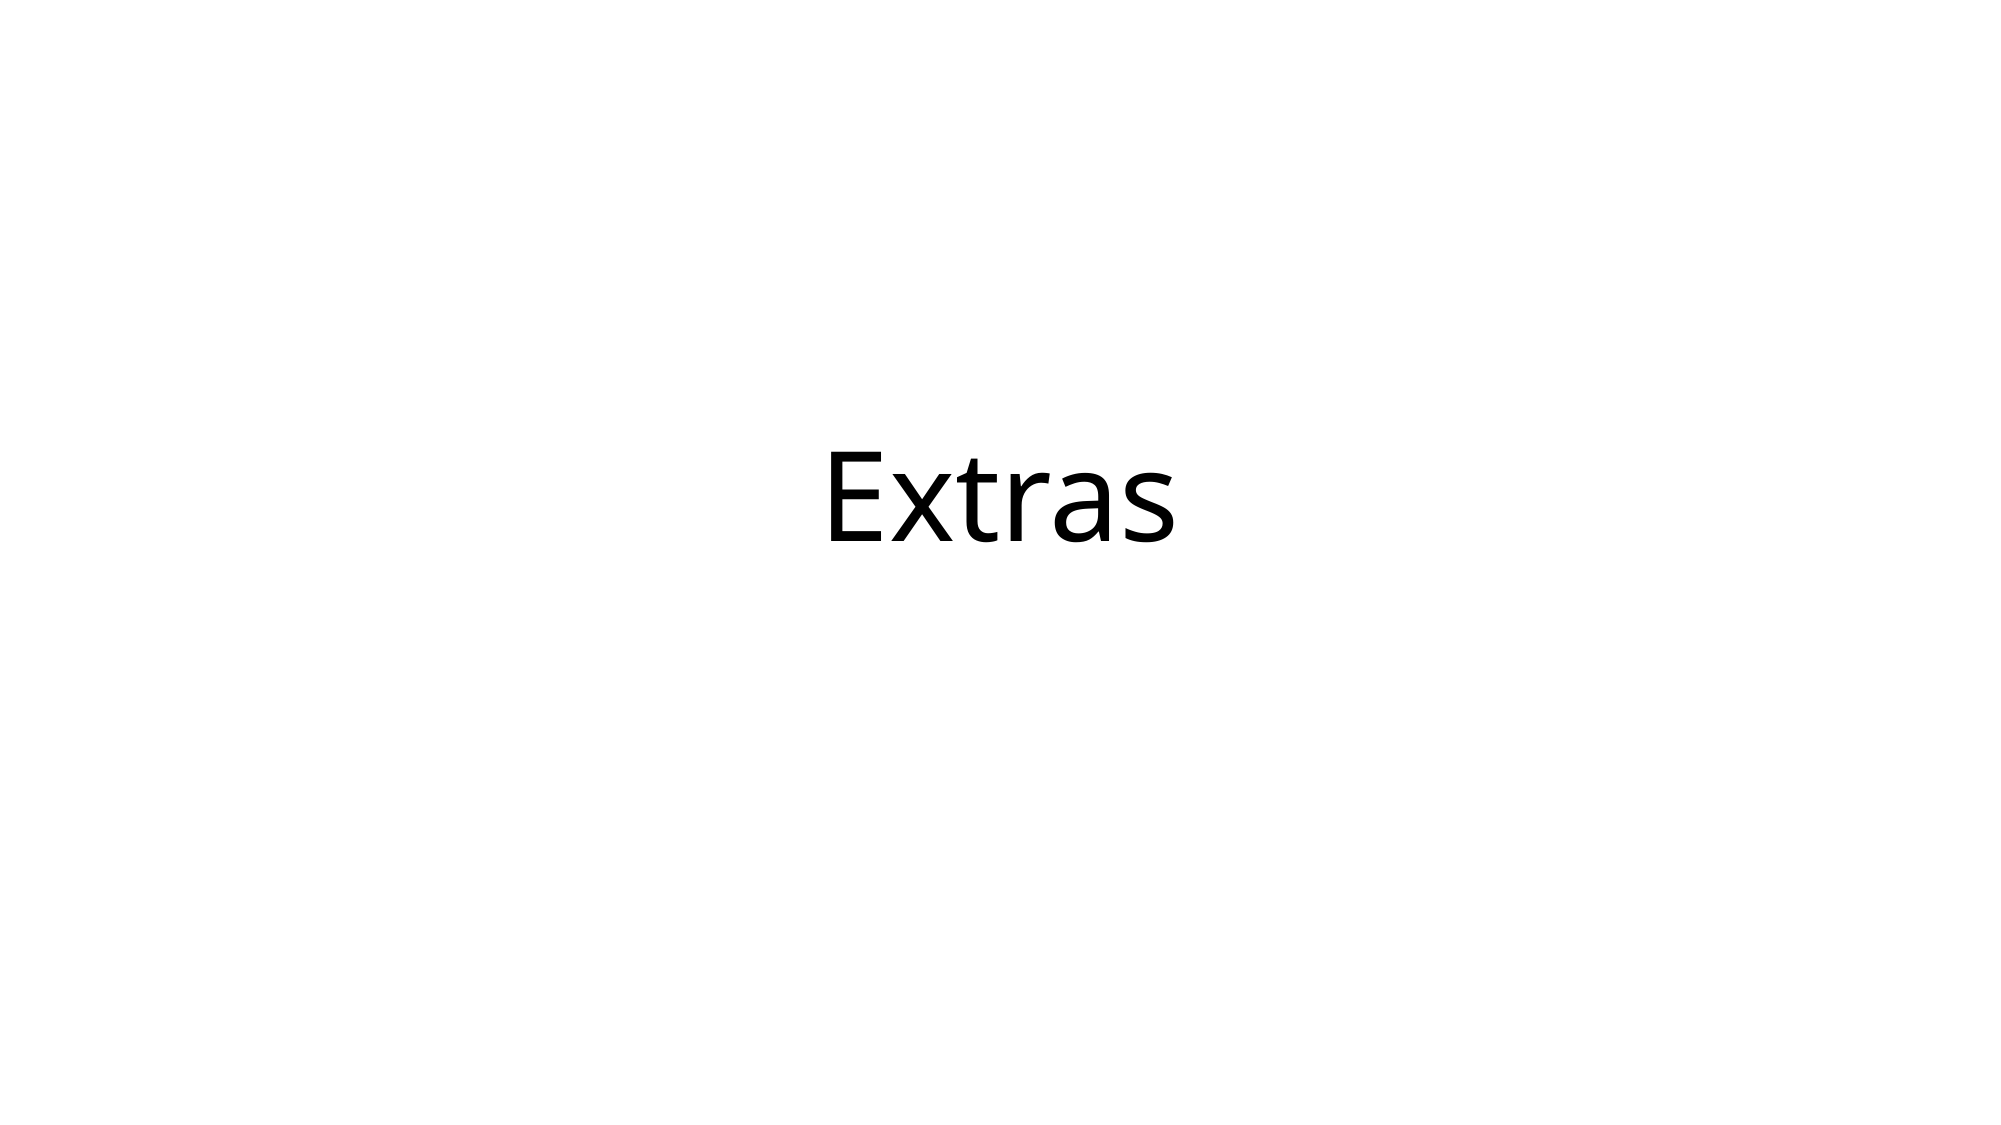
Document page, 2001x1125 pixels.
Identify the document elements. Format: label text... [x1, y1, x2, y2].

title Extras [249, 184, 1750, 576]
